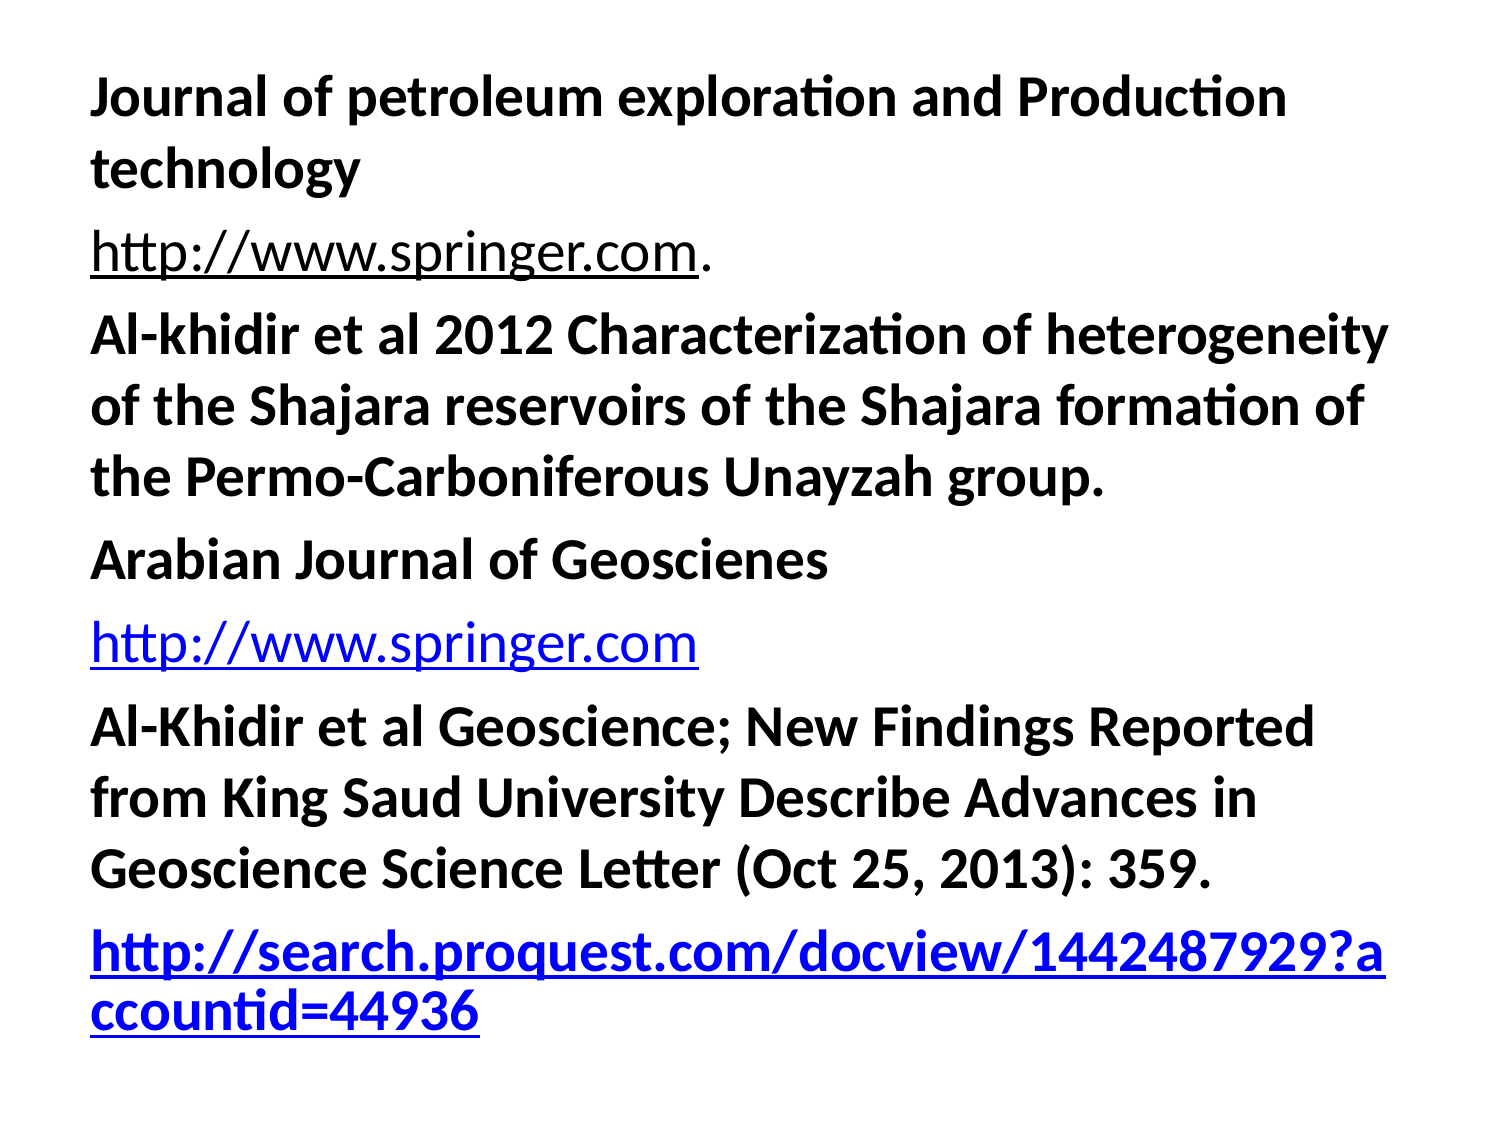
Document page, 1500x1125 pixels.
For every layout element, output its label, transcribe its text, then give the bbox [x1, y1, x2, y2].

list Journal of petroleum exploration and Production technology http://www.springer.com. Al-khidir et al 2012 Characterization of heterogeneity of the Shajara reservoirs of the Shajara formation of the Permo-Carboniferous Unayzah group. Arabian Journal of Geoscienes http://www.springer.com Al-Khidir et al Geoscience; New Findings Reported from King Saud University Describe Advances in Geoscience Science Letter (Oct 25, 2013): 359. http://search.proquest.com/docview/1442487929?accountid=44936 [75, 50, 1425, 1005]
